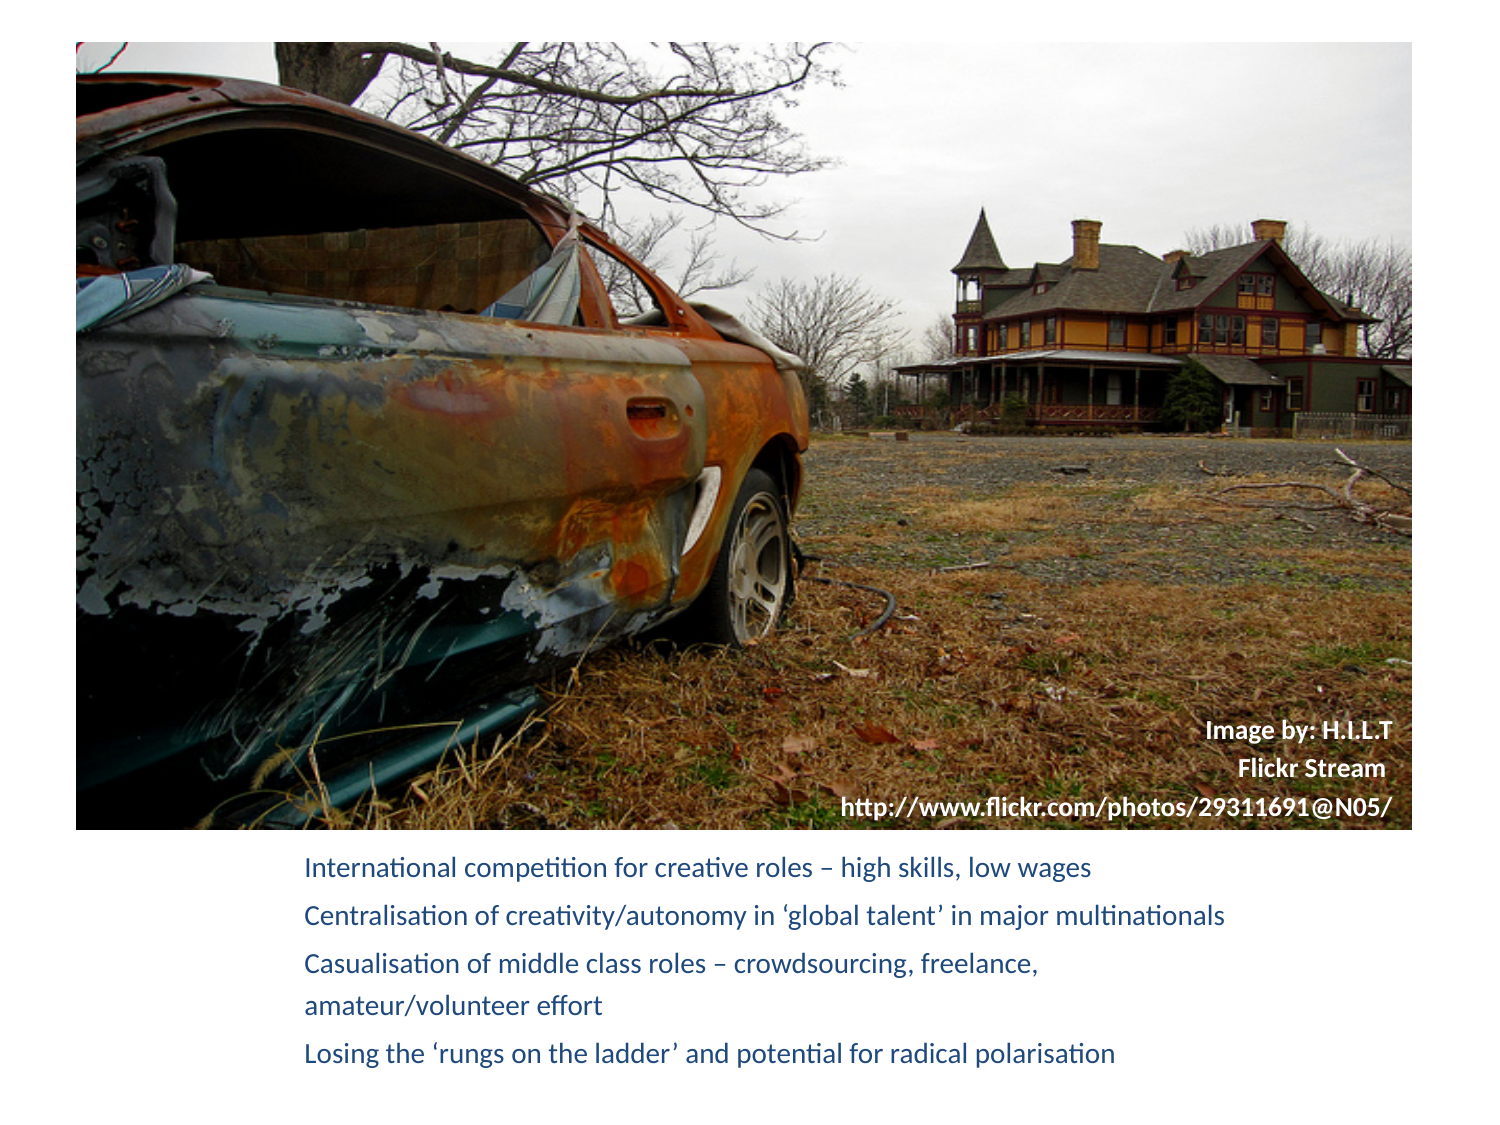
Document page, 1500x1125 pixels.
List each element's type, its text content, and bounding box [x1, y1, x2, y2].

list International competition for creative roles – high skills, low wages Centralisation of creativity/autonomy in ‘global talent’ in major multinationals Casualisation of middle class roles – crowdsourcing, freelance, amateur/volunteer effort Losing the ‘rungs on the ladder’ and potential for radical polarisation [289, 838, 1258, 1094]
picture [76, 42, 1412, 830]
